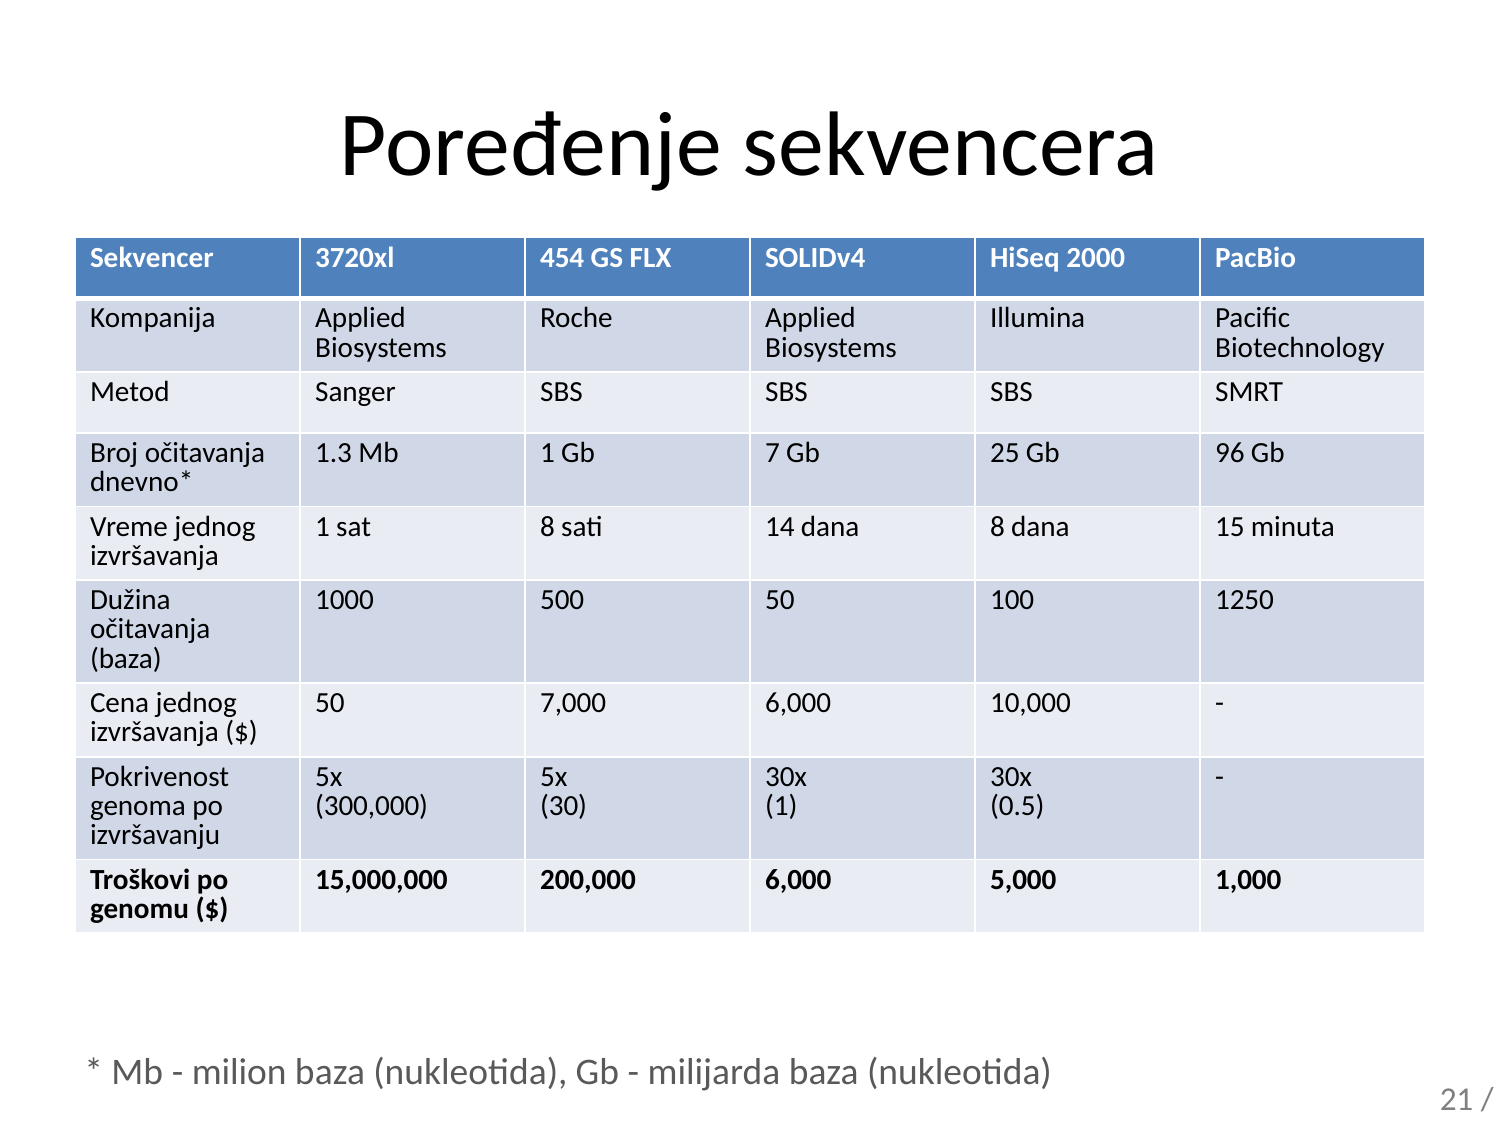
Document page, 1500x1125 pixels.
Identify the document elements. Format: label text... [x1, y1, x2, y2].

table_cell Troškovi po genomu ($) [76, 860, 299, 932]
table_cell 6,000 [751, 684, 974, 756]
table_cell 6,000 [751, 860, 974, 932]
table_cell 15 minuta [1201, 507, 1424, 579]
table_cell 30x (0.5) [976, 758, 1199, 859]
table_cell 8 sati [526, 507, 749, 579]
table_cell 25 Gb [976, 434, 1199, 506]
table_header SOLIDv4 [751, 238, 974, 296]
table_cell SBS [526, 373, 749, 432]
table_cell 5x (300,000) [301, 758, 524, 859]
table_cell SBS [976, 373, 1199, 432]
table_cell 10,000 [976, 684, 1199, 756]
table_cell 14 dana [751, 507, 974, 579]
table_cell Dužina očitavanja (baza) [76, 581, 299, 682]
table_cell 1.3 Mb [301, 434, 524, 506]
table_header 454 GS FLX [526, 238, 749, 296]
table_cell 15,000,000 [301, 860, 524, 932]
table_cell SBS [751, 373, 974, 432]
table_cell Pokrivenost genoma po izvršavanju [76, 758, 299, 859]
table_cell 8 dana [976, 507, 1199, 579]
table_cell 1250 [1201, 581, 1424, 682]
table_cell 1,000 [1201, 860, 1424, 932]
table_cell 5x (30) [526, 758, 749, 859]
table_cell Vreme jednog izvršavanja [76, 507, 299, 579]
table_cell 50 [751, 581, 974, 682]
table_cell Pacific Biotechnology [1201, 301, 1424, 371]
table_cell 30x (1) [751, 758, 974, 859]
table_cell 50 [301, 684, 524, 756]
table_cell Kompanija [76, 301, 299, 371]
table_header PacBio [1201, 238, 1424, 296]
table_cell 7,000 [526, 684, 749, 756]
table_cell 1 sat [301, 507, 524, 579]
table_cell - [1201, 684, 1424, 756]
table_cell 1000 [301, 581, 524, 682]
table_cell Cena jednog izvršavanja ($) [76, 684, 299, 756]
table_cell Applied Biosystems [301, 301, 524, 371]
table_cell 1 Gb [526, 434, 749, 506]
table_cell Illumina [976, 301, 1199, 371]
table_cell 5,000 [976, 860, 1199, 932]
table_cell 7 Gb [751, 434, 974, 506]
table_cell 200,000 [526, 860, 749, 932]
table_cell Metod [76, 373, 299, 432]
table_cell SMRT [1201, 373, 1424, 432]
text_box * Mb - milion baza (nukleotida), Gb - milijarda baza (nukleotida) [69, 1039, 1068, 1100]
table_header HiSeq 2000 [976, 238, 1199, 296]
table_header Sekvencer [76, 238, 299, 296]
table_cell 500 [526, 581, 749, 682]
table_cell - [1201, 758, 1424, 859]
title Poređenje sekvencera [75, 45, 1425, 233]
table_cell Broj očitavanja dnevno* [76, 434, 299, 506]
table_header 3720xl [301, 238, 524, 296]
table_cell 96 Gb [1201, 434, 1424, 506]
table_cell Applied Biosystems [751, 301, 974, 371]
table_cell 100 [976, 581, 1199, 682]
table_cell Roche [526, 301, 749, 371]
table_cell Sanger [301, 373, 524, 432]
